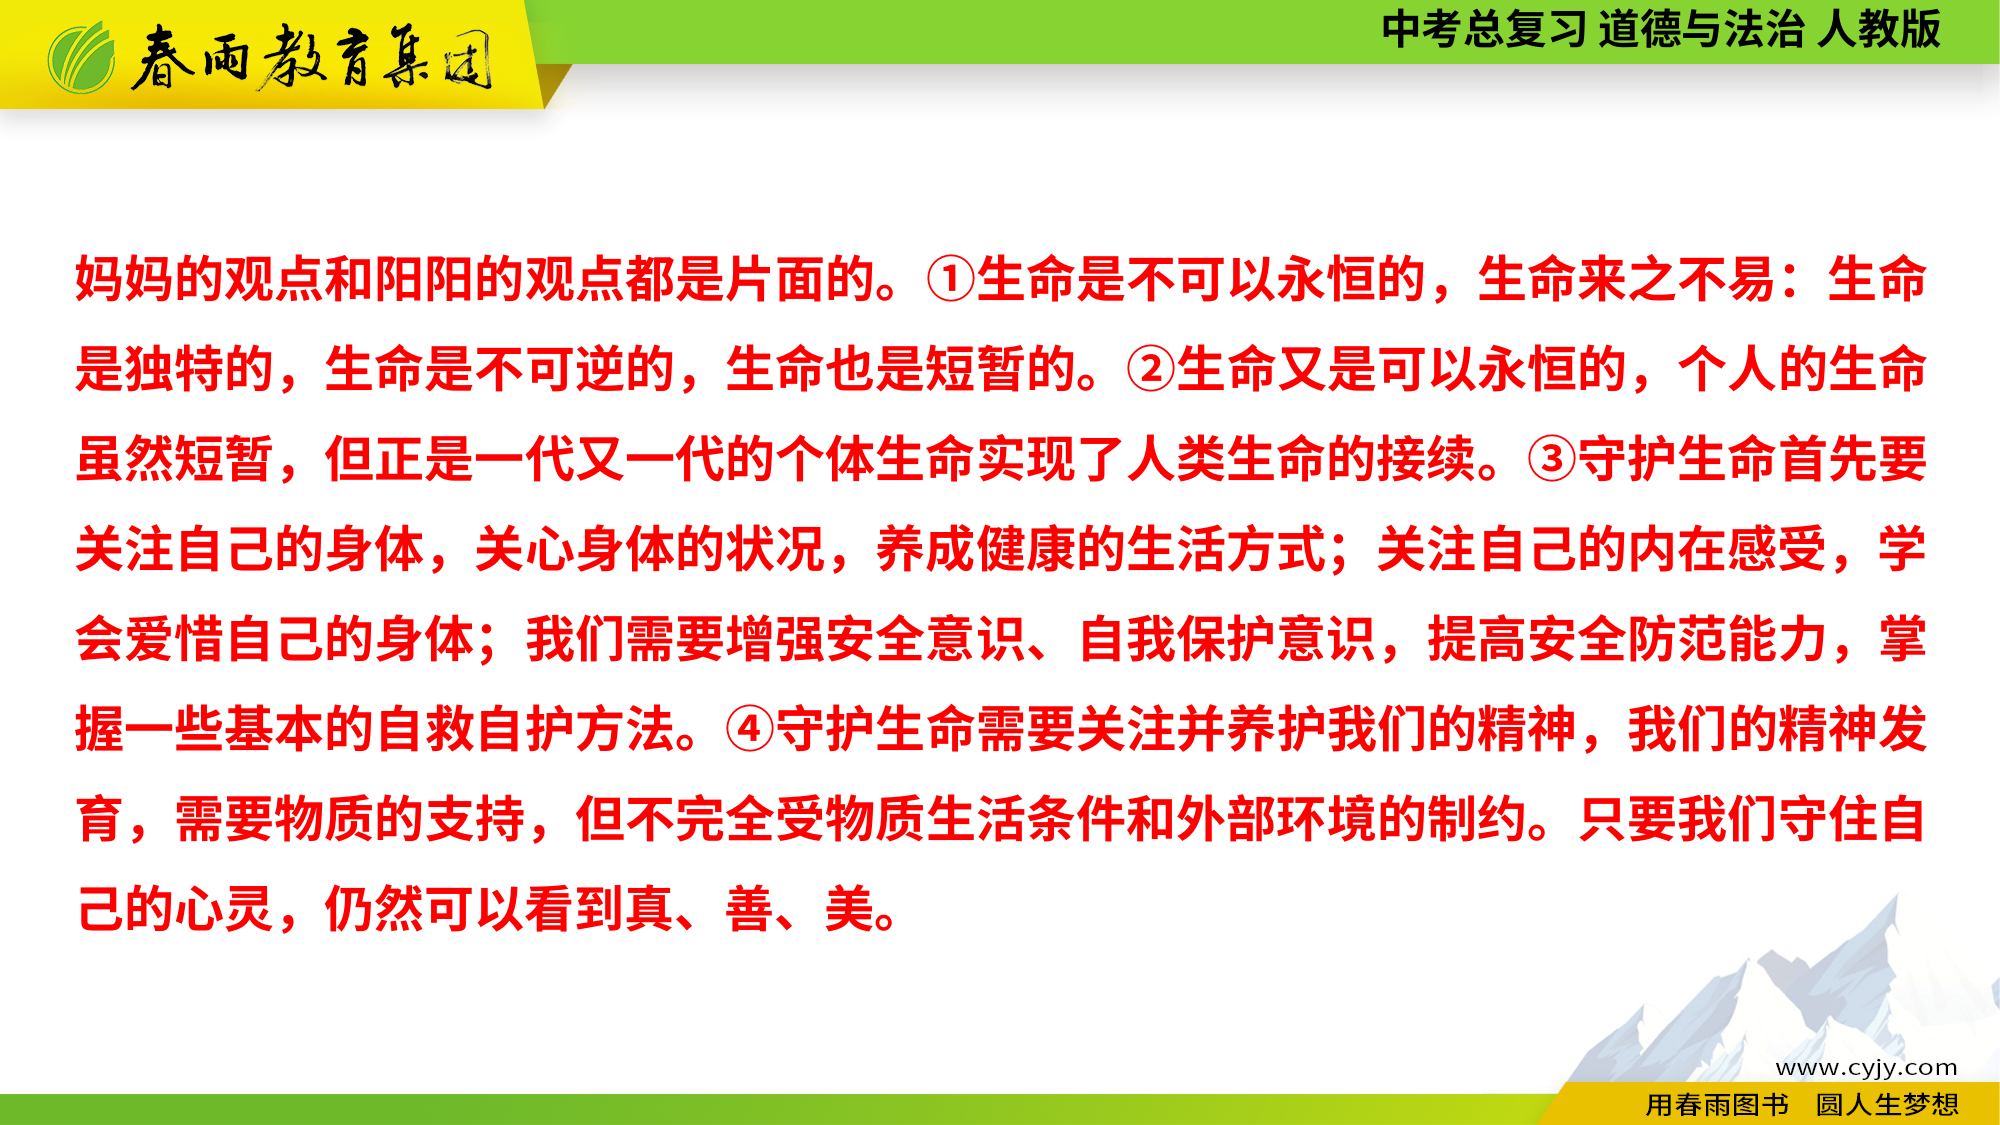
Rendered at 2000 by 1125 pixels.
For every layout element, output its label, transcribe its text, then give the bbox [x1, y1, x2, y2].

picture [0, 0, 2000, 1125]
list 妈妈的观点和阳阳的观点都是片面的。①生命是不可以永恒的，生命来之不易：生命是独特的，生命是不可逆的，生命也是短暂的。②生命又是可以永恒的，个人的生命虽然短暂，但正是一代又一代的个体生命实现了人类生命的接续。③守护生命首先要关注自己的身体，关心身体的状况，养成健康的生活方式；关注自己的内在感受，学会爱惜自己的身体；我们需要增强安全意识、自我保护意识，提高安全防范能力，掌握一些基本的自救自护方法。④守护生命需要关注并养护我们的精神，我们的精神发育，需要物质的支持，但不完全受物质生活条件和外部环境的制约。只要我们守住自己的心灵，仍然可以看到真、善、美。 [59, 209, 1944, 941]
